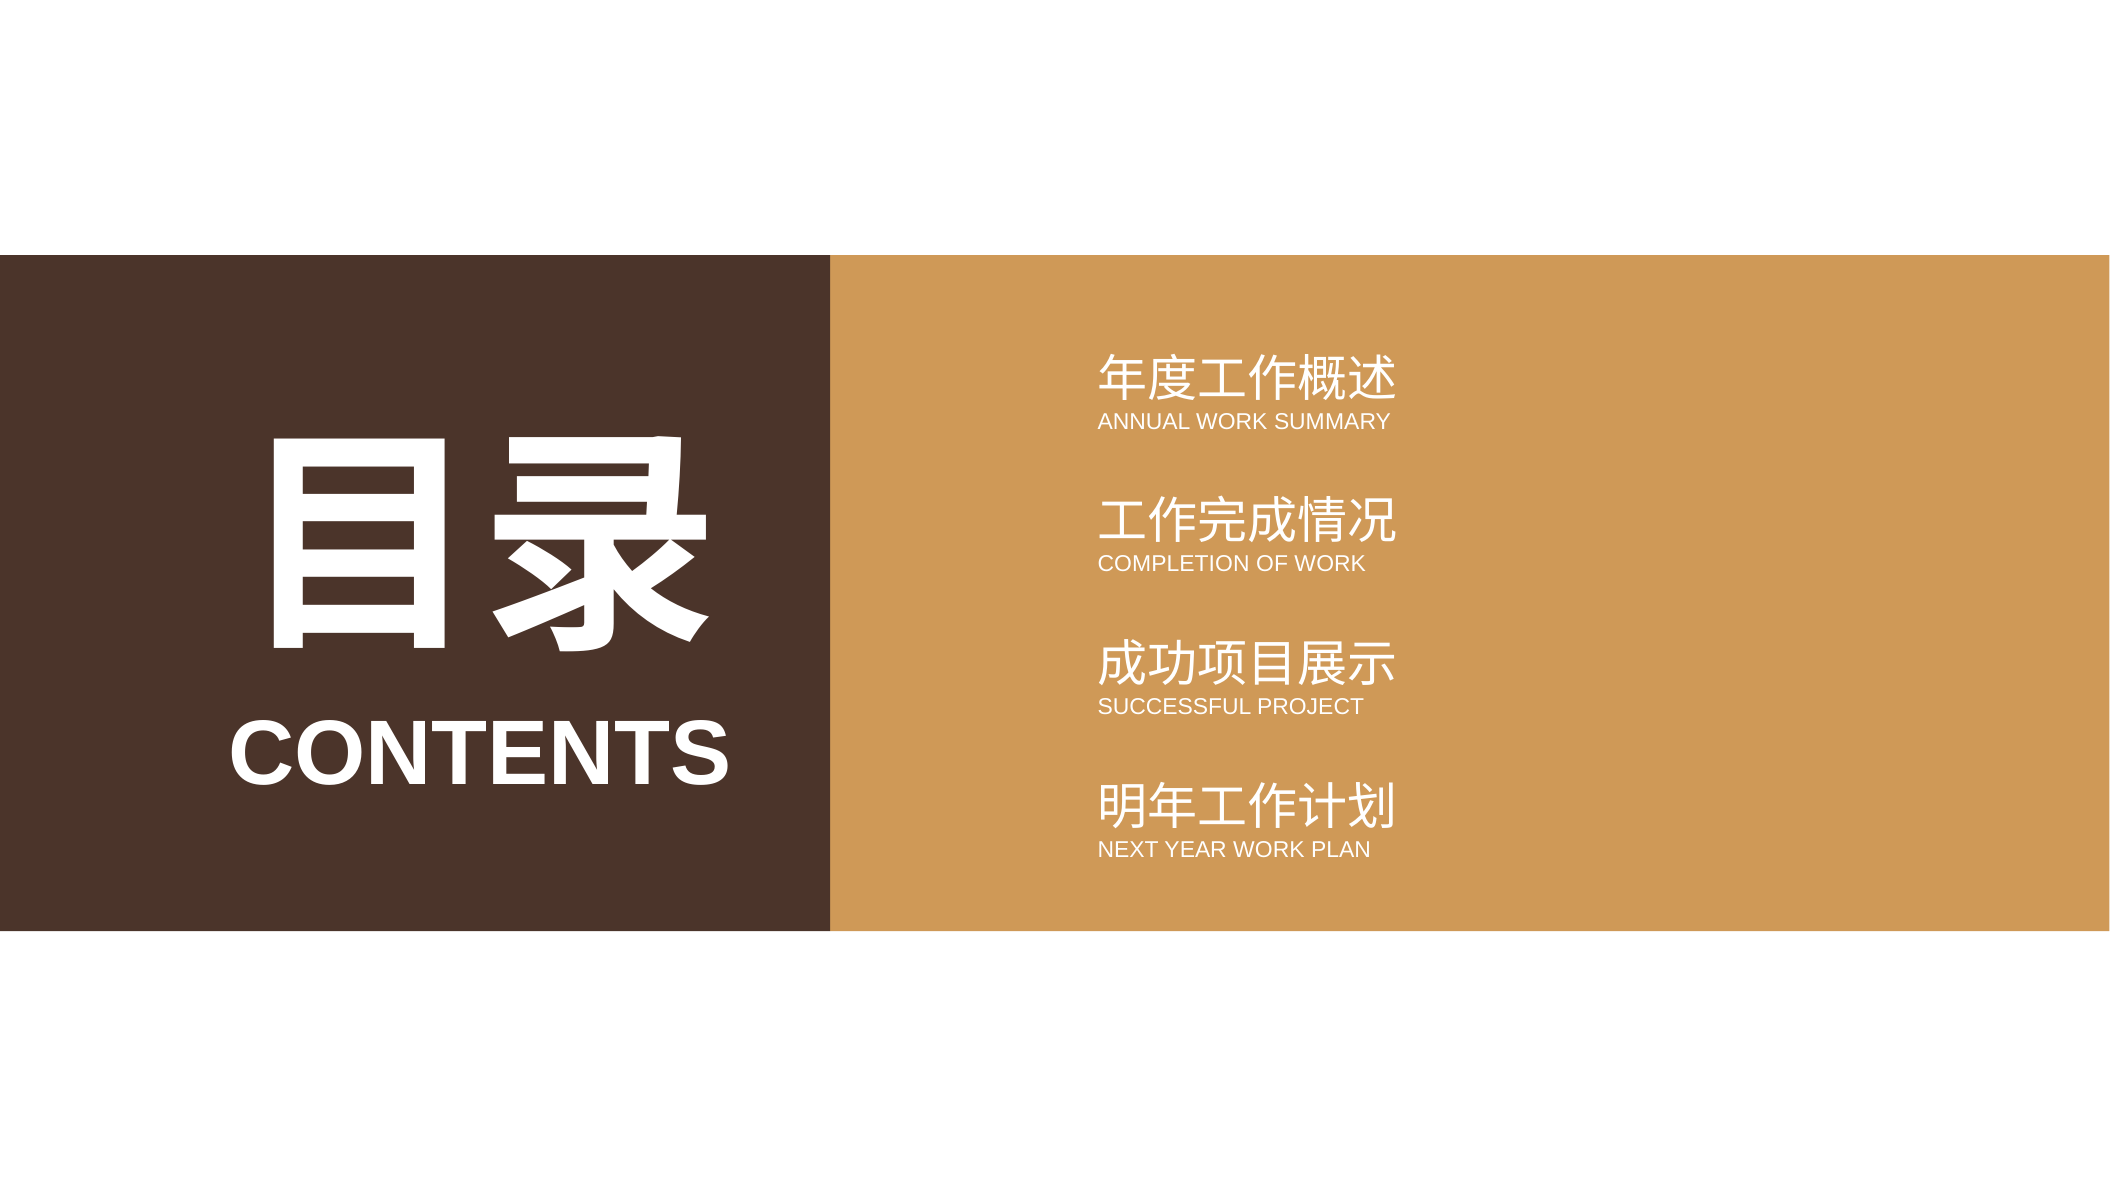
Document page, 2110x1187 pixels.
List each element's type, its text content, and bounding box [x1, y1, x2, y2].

text_box [831, 254, 2110, 932]
text_box CONTENTS [209, 692, 751, 803]
text_box 目录 [227, 389, 733, 678]
text_box [0, 254, 831, 932]
